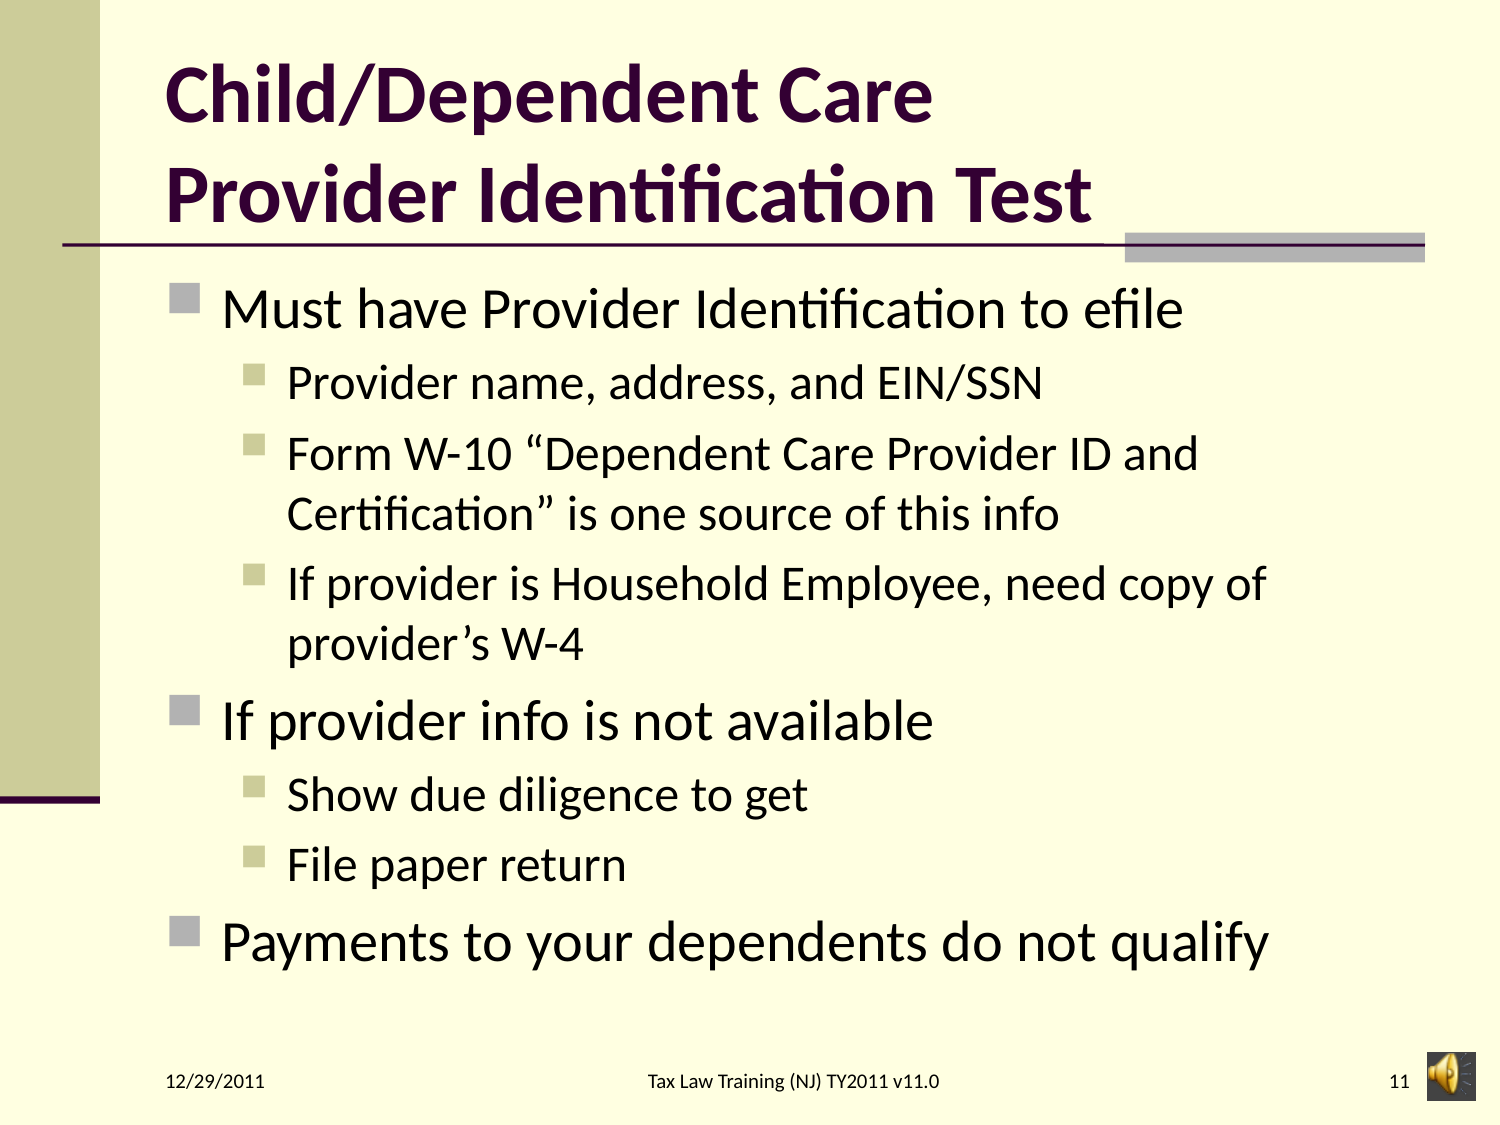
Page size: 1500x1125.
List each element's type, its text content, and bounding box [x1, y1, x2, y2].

slide_number 11 [1112, 1049, 1426, 1101]
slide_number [149, 1050, 476, 1101]
picture [1426, 1051, 1477, 1102]
footer Tax Law Training (NJ) TY2011 v11.0 [549, 1049, 1038, 1101]
title Child/Dependent Care Provider Identification Test [150, 45, 1425, 234]
list Must have Provider Identification to efile Provider name, address, and EIN/SSN Form W-10 “Dependent Care Provider ID and Certification” is one source of this info If provider is Household Employee, need copy of provider’s W-4 If provider info is not available Show due diligence to get File paper return Payments to your dependents do not qualify [150, 262, 1425, 1038]
